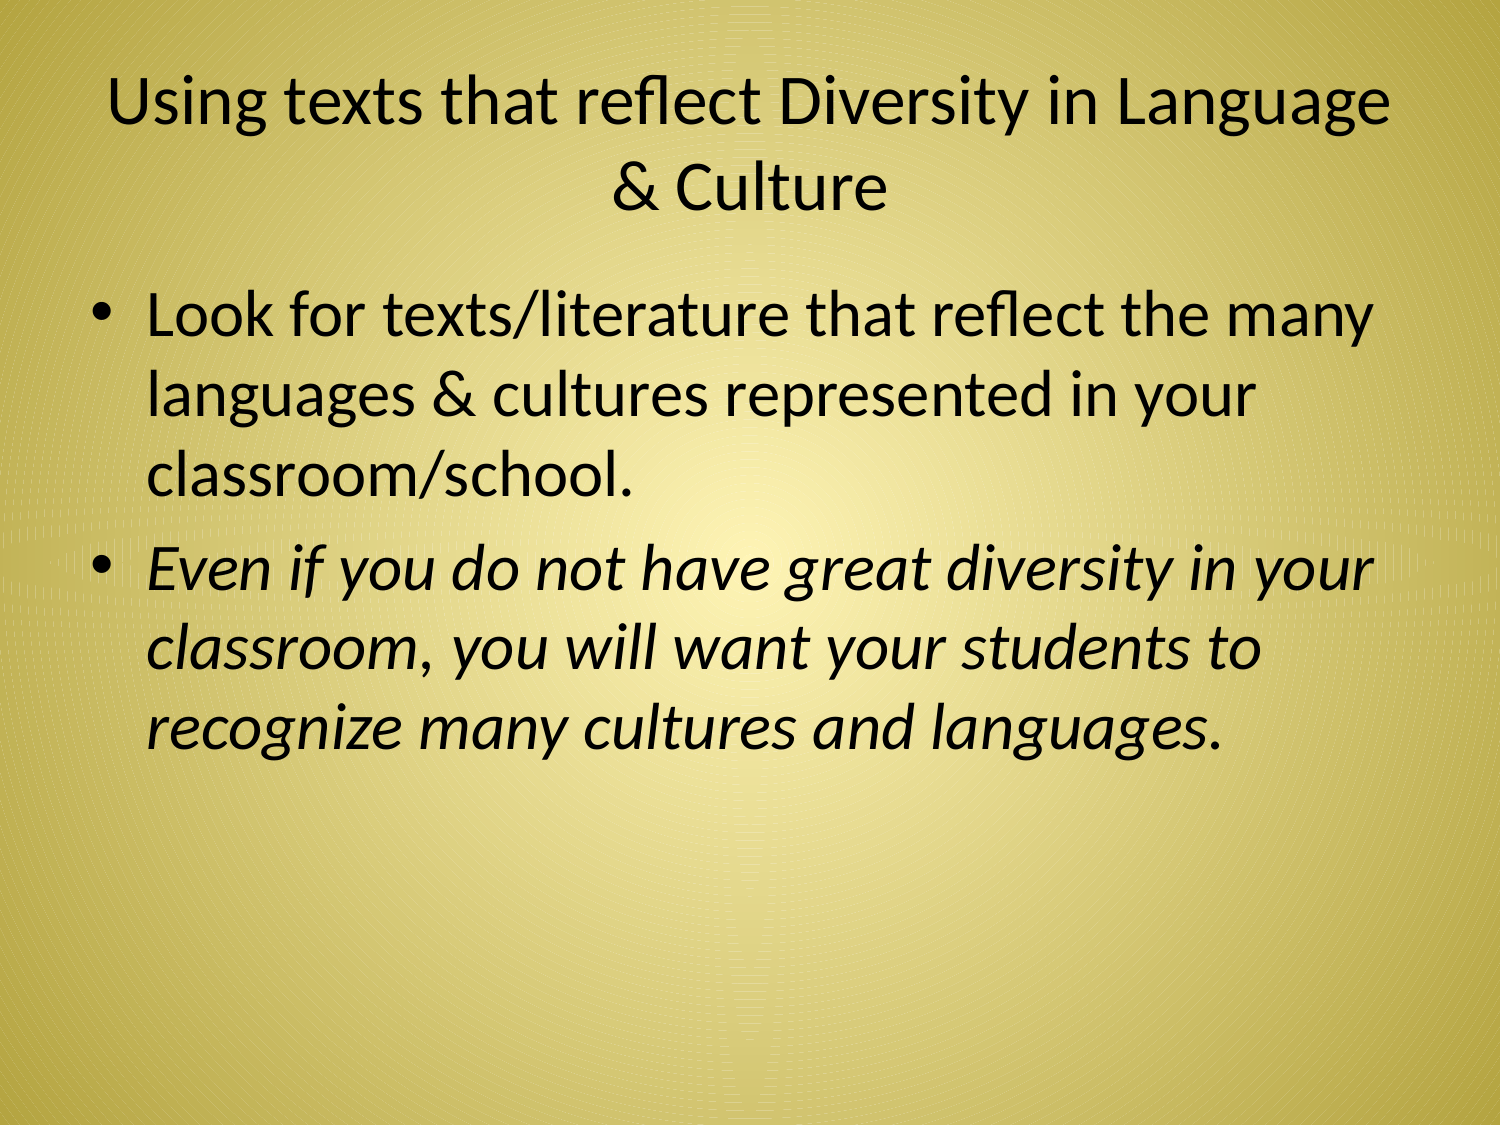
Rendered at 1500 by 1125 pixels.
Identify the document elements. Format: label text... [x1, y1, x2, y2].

list Look for texts/literature that reflect the many languages & cultures represented in your classroom/school. Even if you do not have great diversity in your classroom, you will want your students to recognize many cultures and languages. [75, 262, 1425, 1005]
title Using texts that reflect Diversity in Language & Culture [75, 45, 1425, 233]
